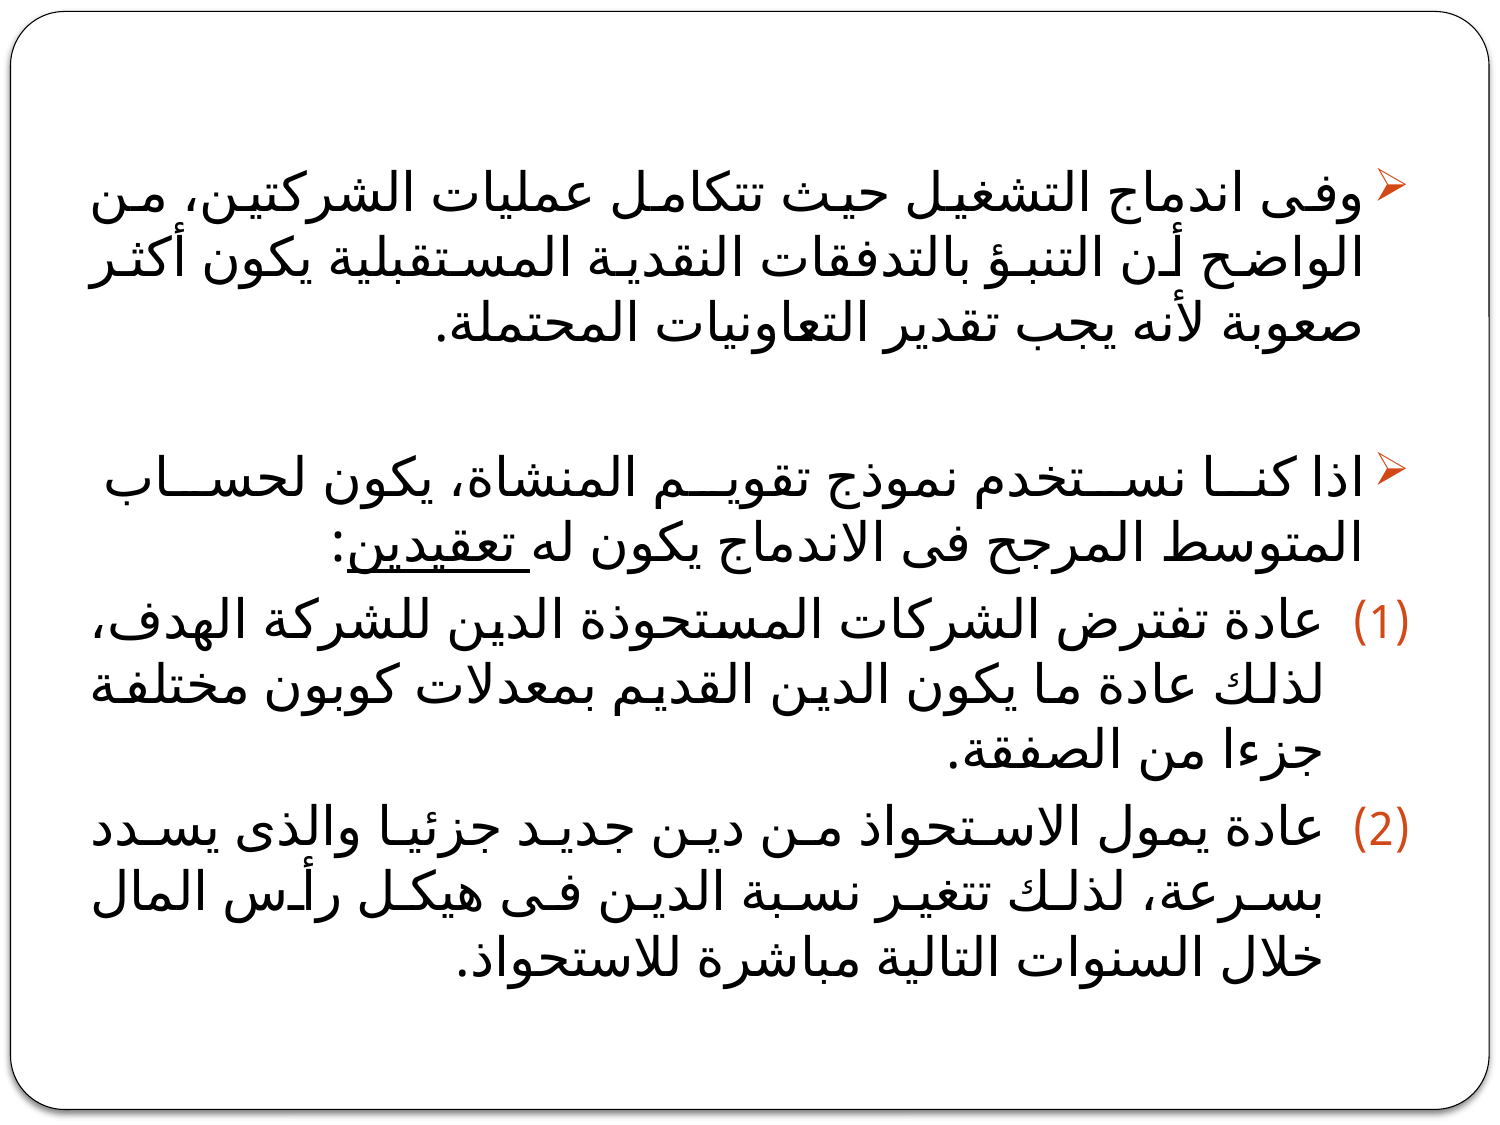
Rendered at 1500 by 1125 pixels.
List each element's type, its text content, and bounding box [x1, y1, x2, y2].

list وفى اندماج التشغيل حيث تتكامل عمليات الشركتين، من الواضح أن التنبؤ بالتدفقات النقدية المستقبلية يكون أكثر صعوبة لأنه يجب تقدير التعاونيات المحتملة. اذا كنا نستخدم نموذج تقويم المنشاة، يكون لحساب المتوسط المرجح فى الاندماج يكون له تعقيدين: عادة تفترض الشركات المستحوذة الدين للشركة الهدف، لذلك عادة ما يكون الدين القديم بمعدلات كوبون مختلفة جزءا من الصفقة. عادة يمول الاستحواذ من دين جديد جزئيا والذى يسدد بسرعة، لذلك تتغير نسبة الدين فى هيكل رأس المال خلال السنوات التالية مباشرة للاستحواذ. [75, 149, 1425, 1063]
